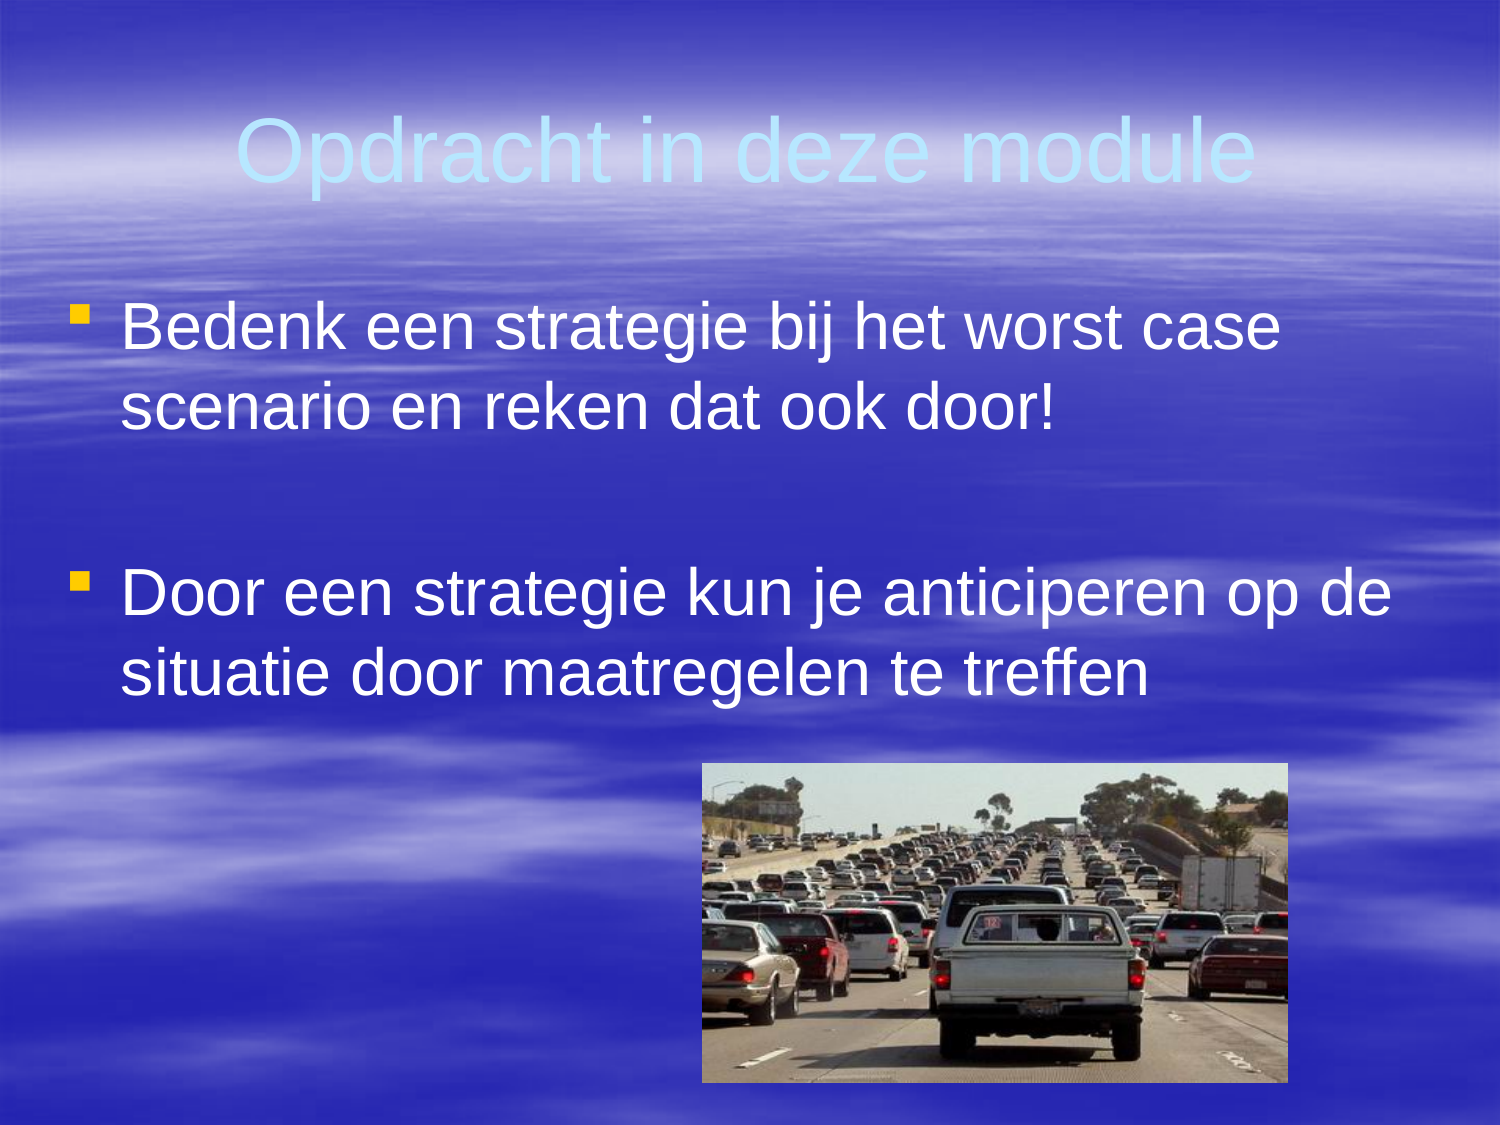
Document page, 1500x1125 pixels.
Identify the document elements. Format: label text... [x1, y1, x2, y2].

title Opdracht in deze module [49, 37, 1446, 255]
picture [702, 763, 1288, 1084]
list Bedenk een strategie bij het worst case scenario en reken dat ook door! Door een strategie kun je anticiperen op de situatie door maatregelen te treffen [49, 275, 1451, 1001]
